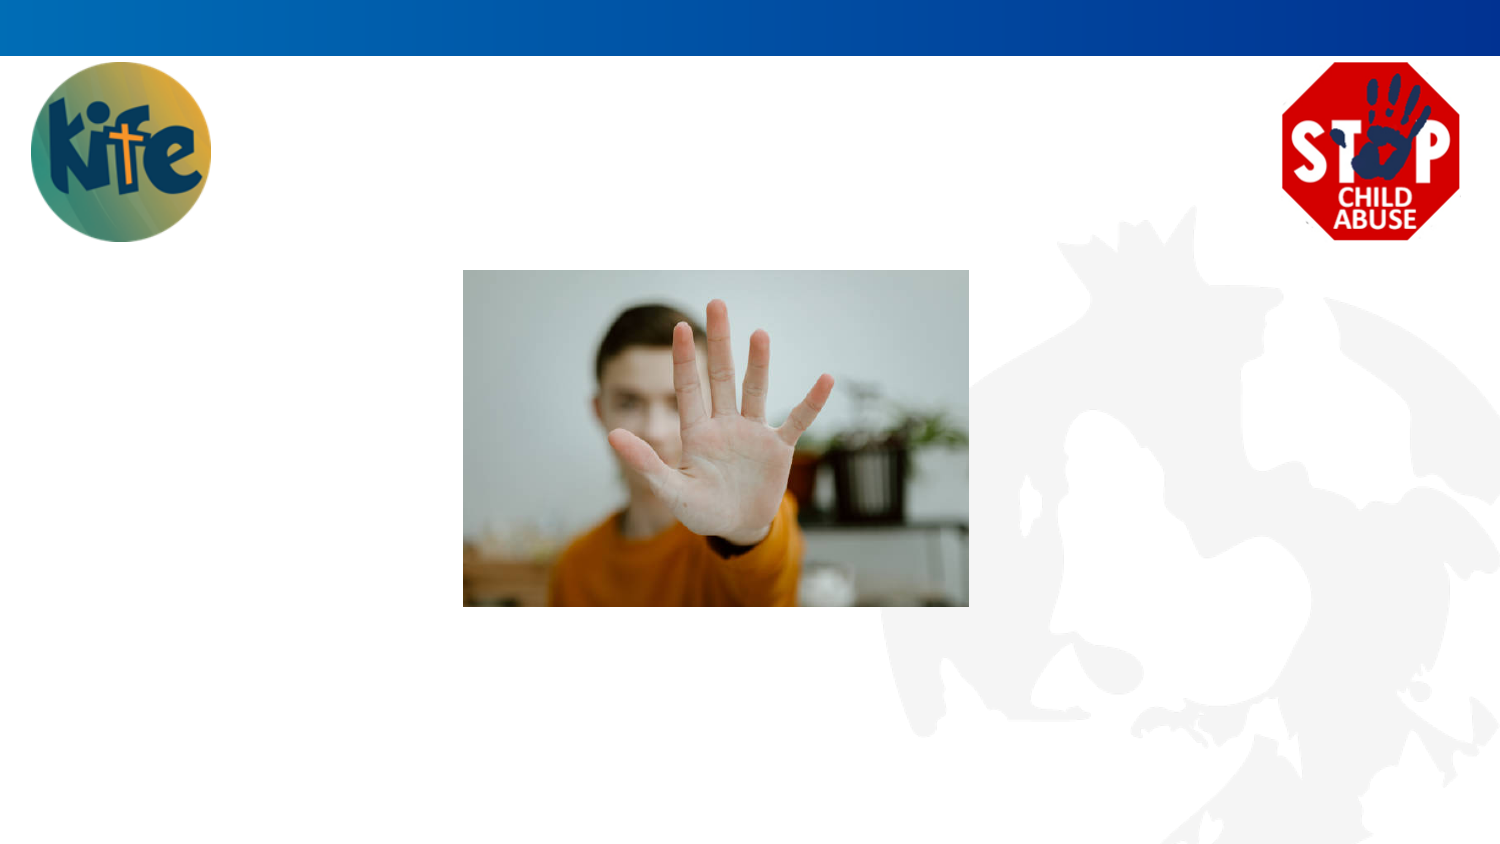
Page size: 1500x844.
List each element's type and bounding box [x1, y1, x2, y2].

picture [463, 62, 1500, 844]
picture [31, 62, 212, 242]
